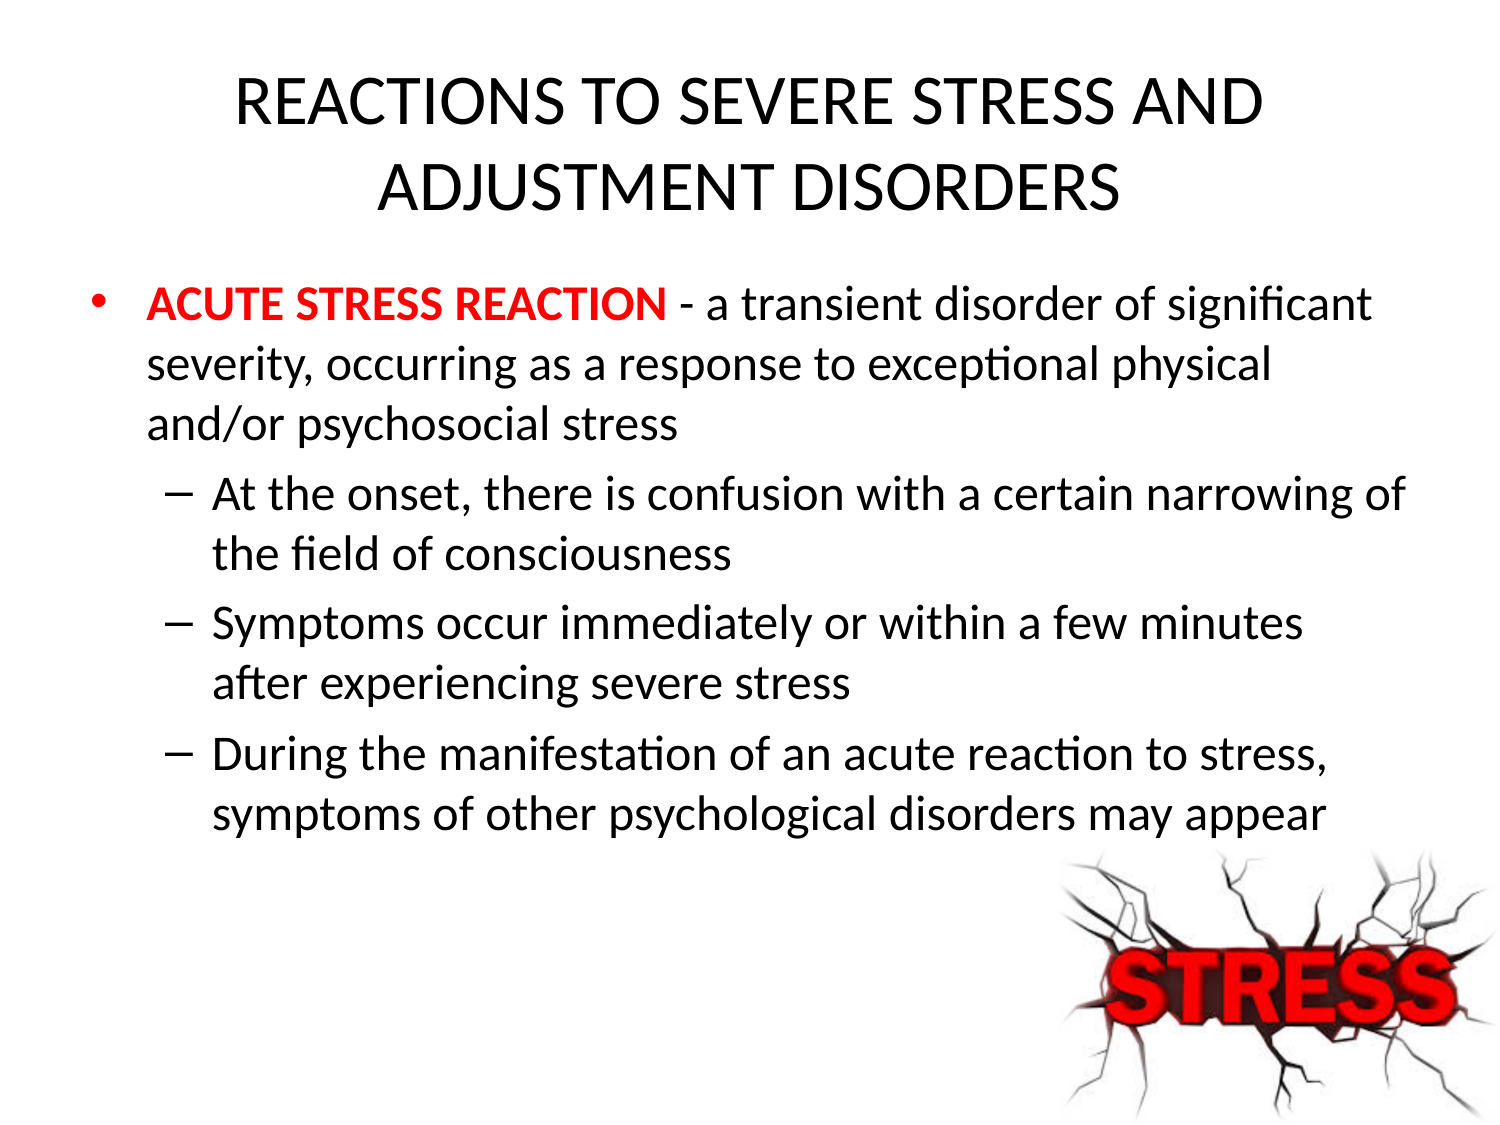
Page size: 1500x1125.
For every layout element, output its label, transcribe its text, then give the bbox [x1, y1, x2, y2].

picture [1057, 846, 1500, 1125]
list ACUTE STRESS REACTION - a transient disorder of significant severity, occurring as a response to exceptional physical and/or psychosocial stress At the onset, there is confusion with a certain narrowing of the field of consciousness Symptoms occur immediately or within a few minutes after experiencing severe stress During the manifestation of an acute reaction to stress, symptoms of other psychological disorders may appear [75, 262, 1425, 1000]
title REACTIONS TO SEVERE STRESS AND ADJUSTMENT DISORDERS [75, 45, 1425, 233]
